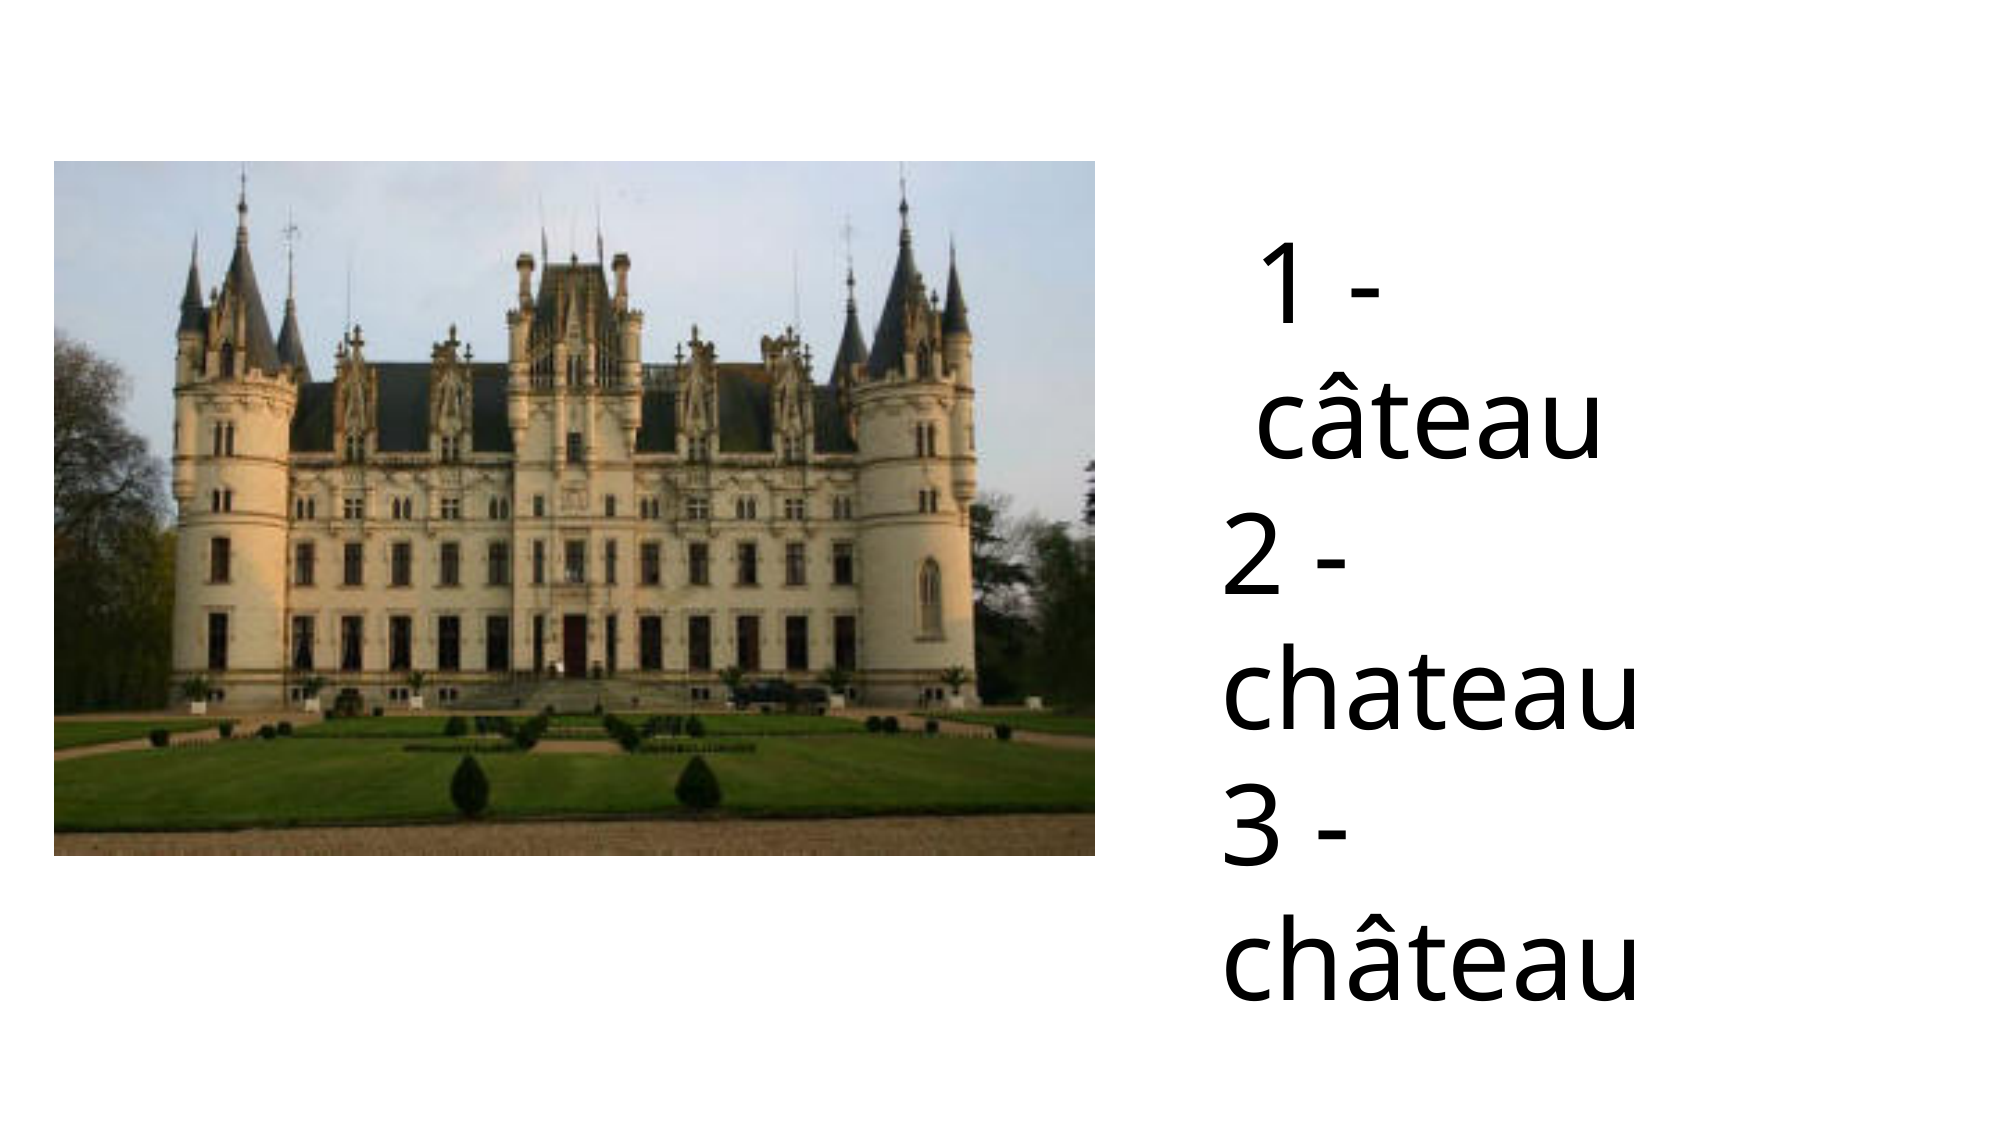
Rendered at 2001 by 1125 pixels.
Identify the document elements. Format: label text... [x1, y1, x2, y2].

text_box 2 - chateau [1205, 474, 1790, 760]
text_box 1 - câteau [1239, 203, 1757, 474]
text_box 3 - château [1206, 760, 1711, 1031]
picture [54, 161, 1095, 856]
